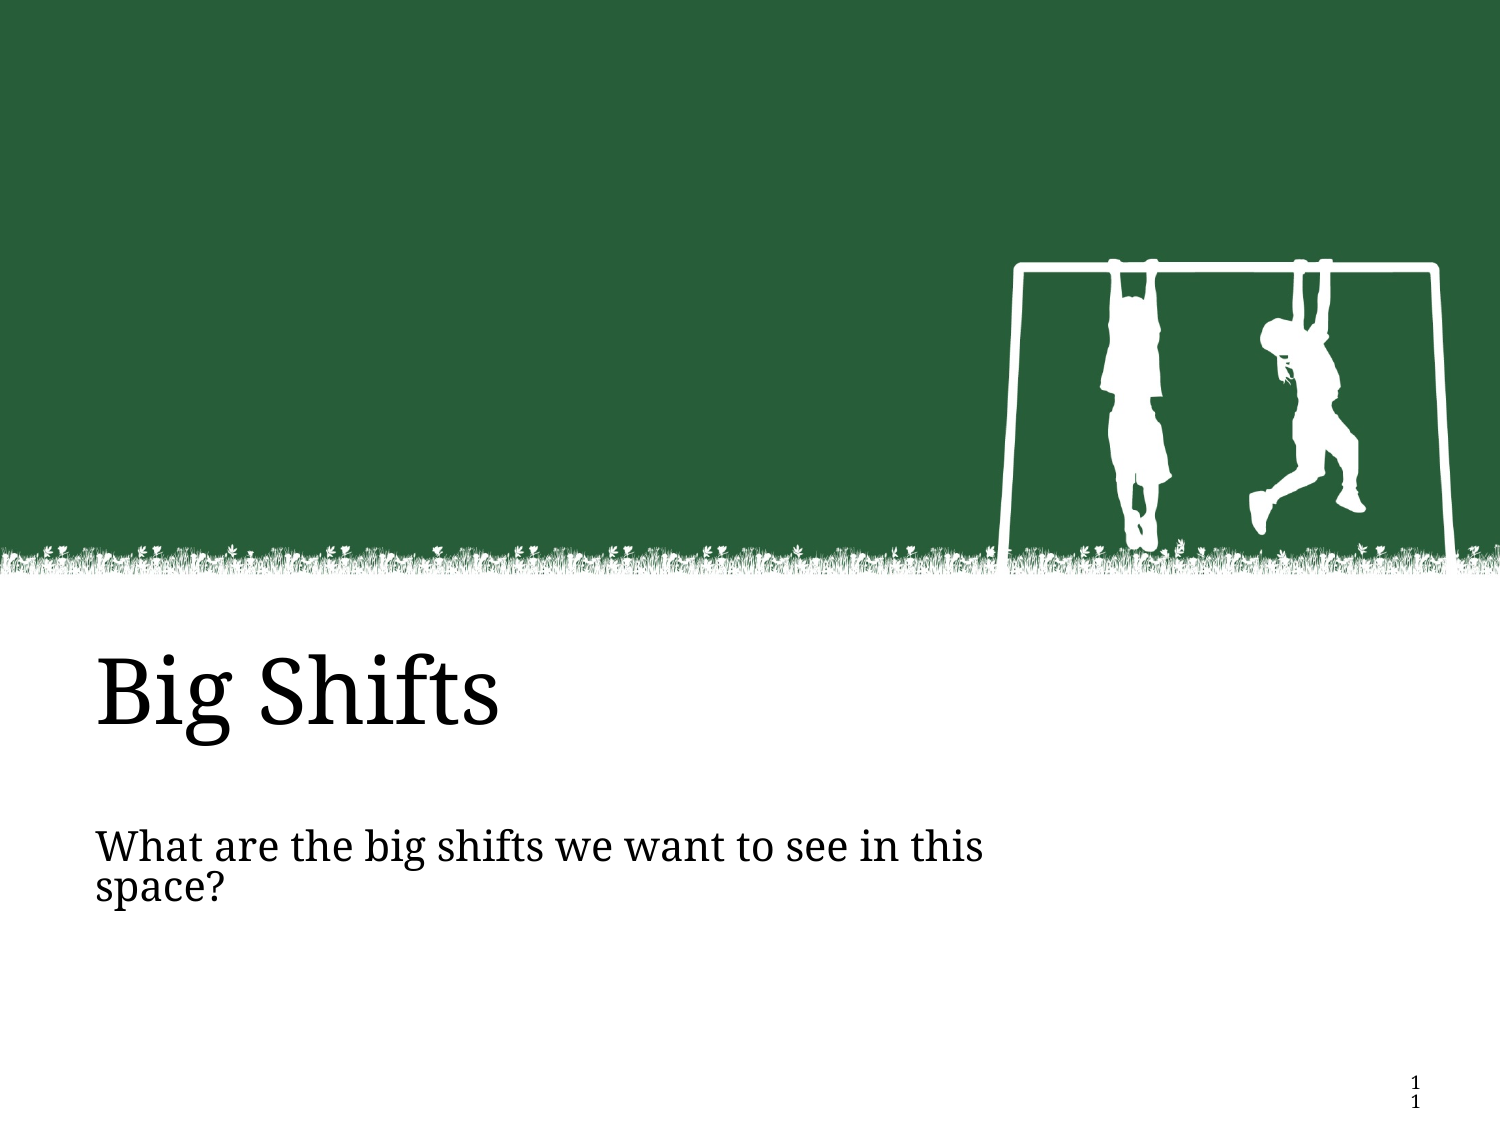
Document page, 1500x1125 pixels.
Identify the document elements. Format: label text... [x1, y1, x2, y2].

title Big Shifts What are the big shifts we want to see in this space? [94, 653, 1100, 1009]
slide_number 11 [1410, 1072, 1432, 1095]
picture [0, 0, 1500, 1125]
